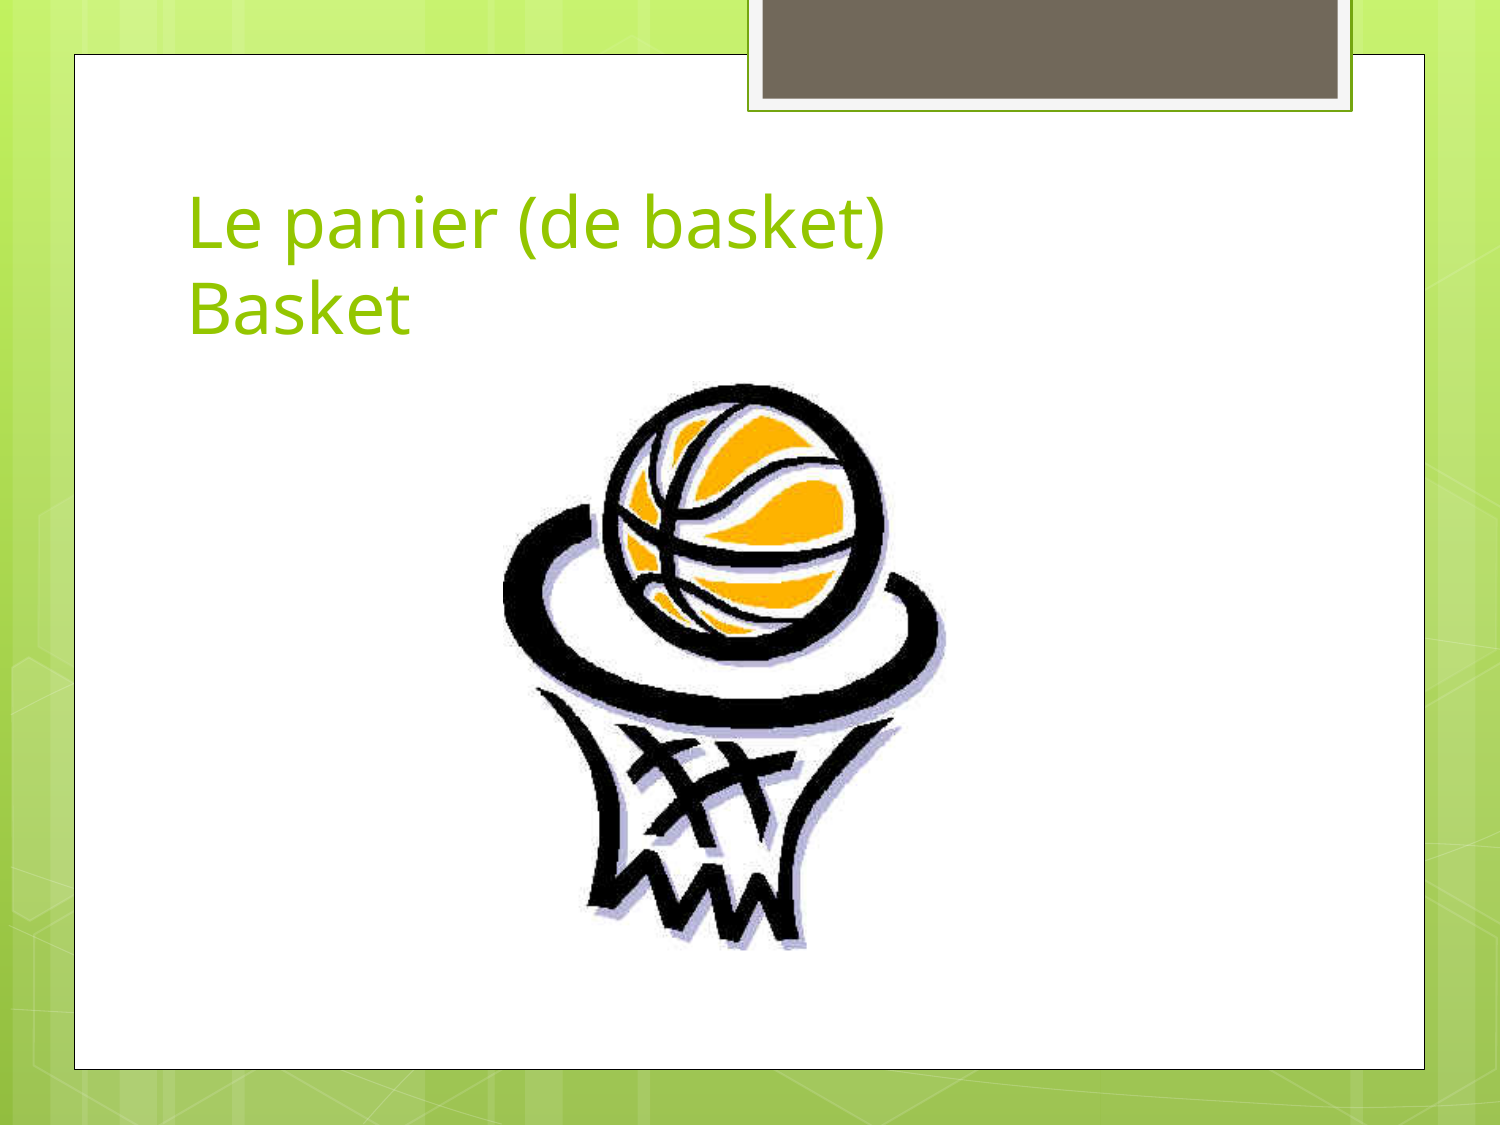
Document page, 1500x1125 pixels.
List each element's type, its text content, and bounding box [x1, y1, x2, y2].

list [170, 380, 1284, 958]
title Le panier (de basket) Basket [171, 168, 1324, 357]
